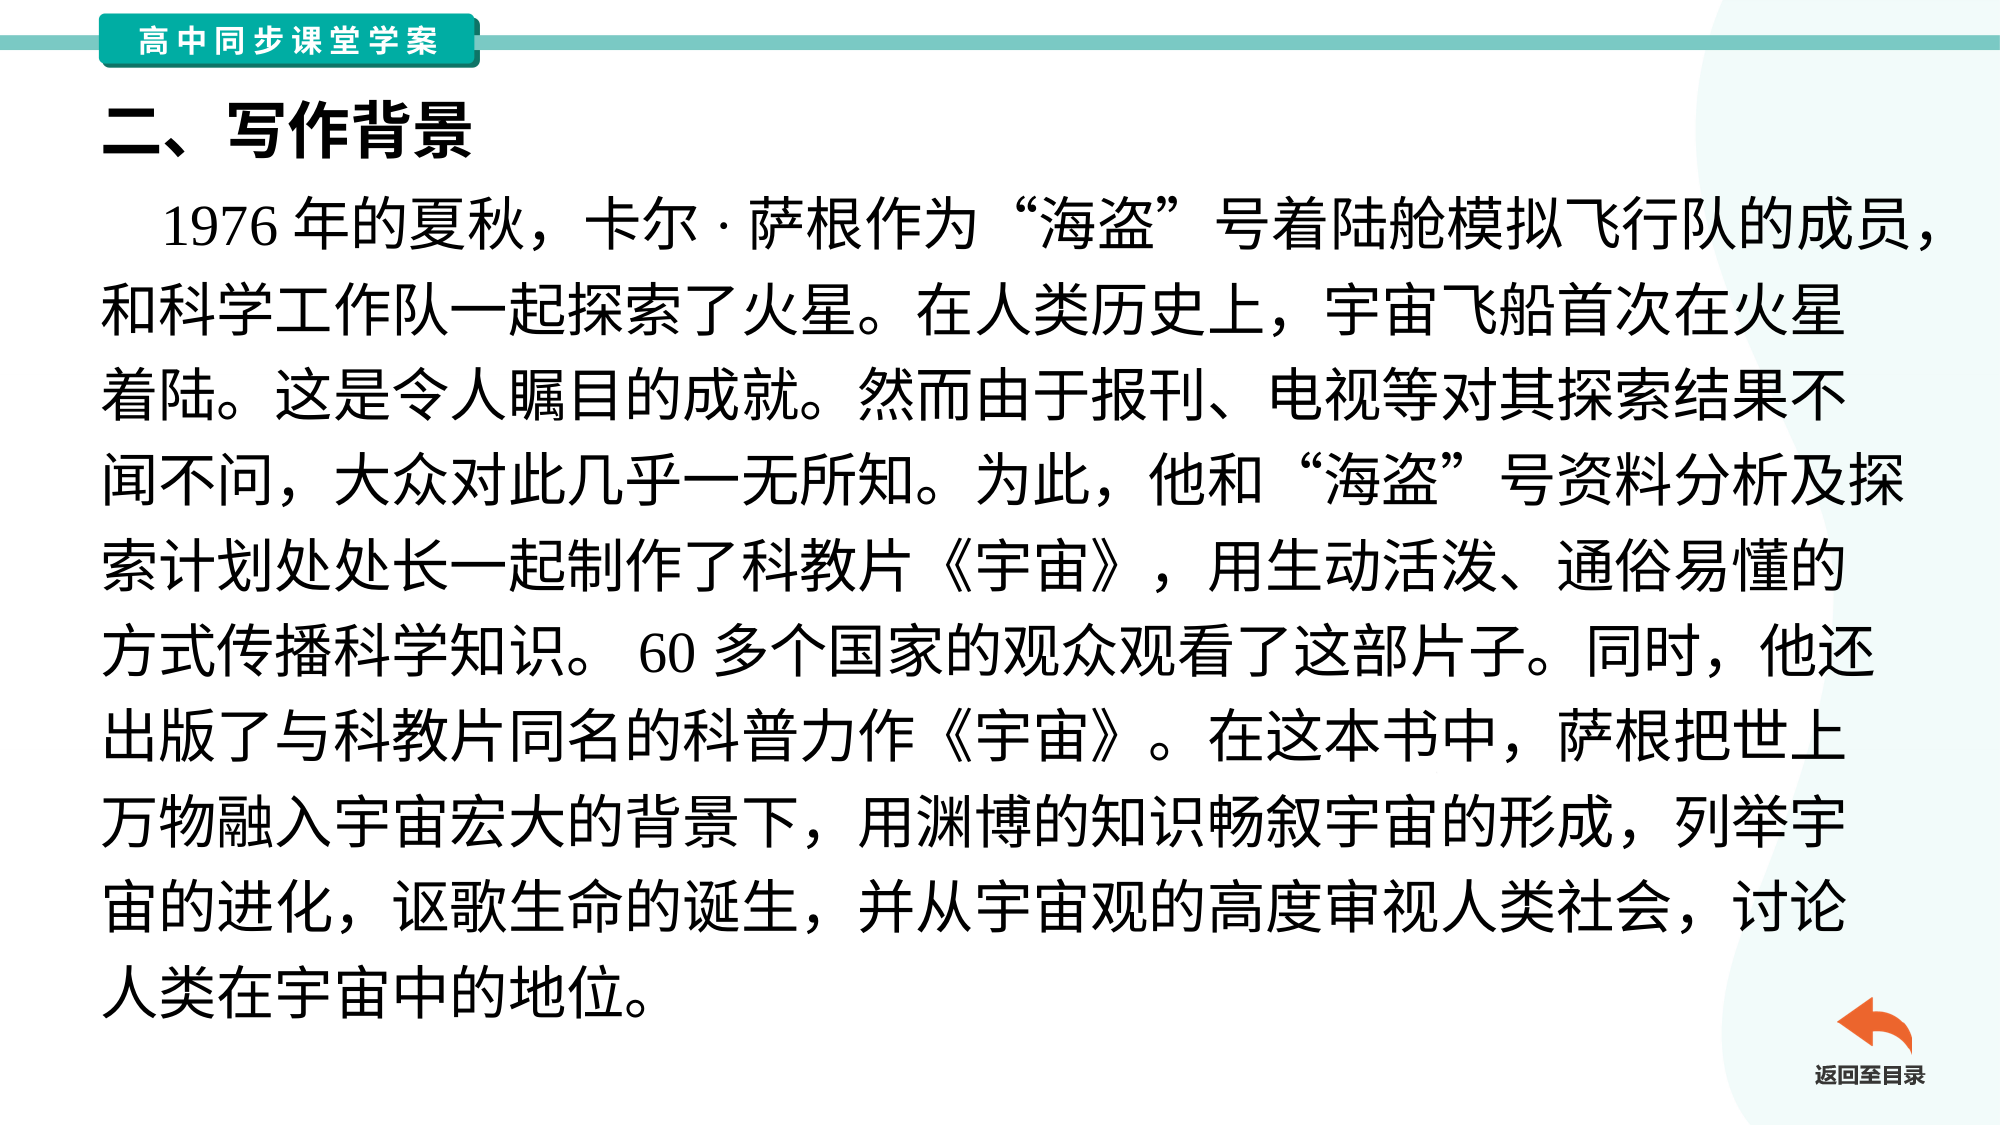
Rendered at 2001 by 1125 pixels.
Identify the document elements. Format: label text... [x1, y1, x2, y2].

text_box 1976年的夏秋，卡尔·萨根作为“海盗”号着陆舱模拟飞行队的成员， 和科学工作队一起探索了火星。在人类历史上，宇宙飞船首次在火星 着陆。这是令人瞩目的成就。然而由于报刊、电视等对其探索结果不 闻不问，大众对此几乎一无所知。为此，他和“海盗”号资料分析及探 索计划处处长一起制作了科教片《宇宙》，用生动活泼、通俗易懂的 方式传播科学知识。60多个国家的观众观看了这部片子。同时，他还 出版了与科教片同名的科普力作《宇宙》。在这本书中，萨根把世上 万物融入宇宙宏大的背景下，用渊博的知识畅叙宇宙的形成，列举宇 宙的进化，讴歌生命的诞生，并从宇宙观的高度审视人类社会，讨论 人类在宇宙中的地位。#1 [100, 171, 1899, 1017]
picture [0, 0, 2000, 1125]
text_box 二、写作背景 [100, 76, 1899, 162]
